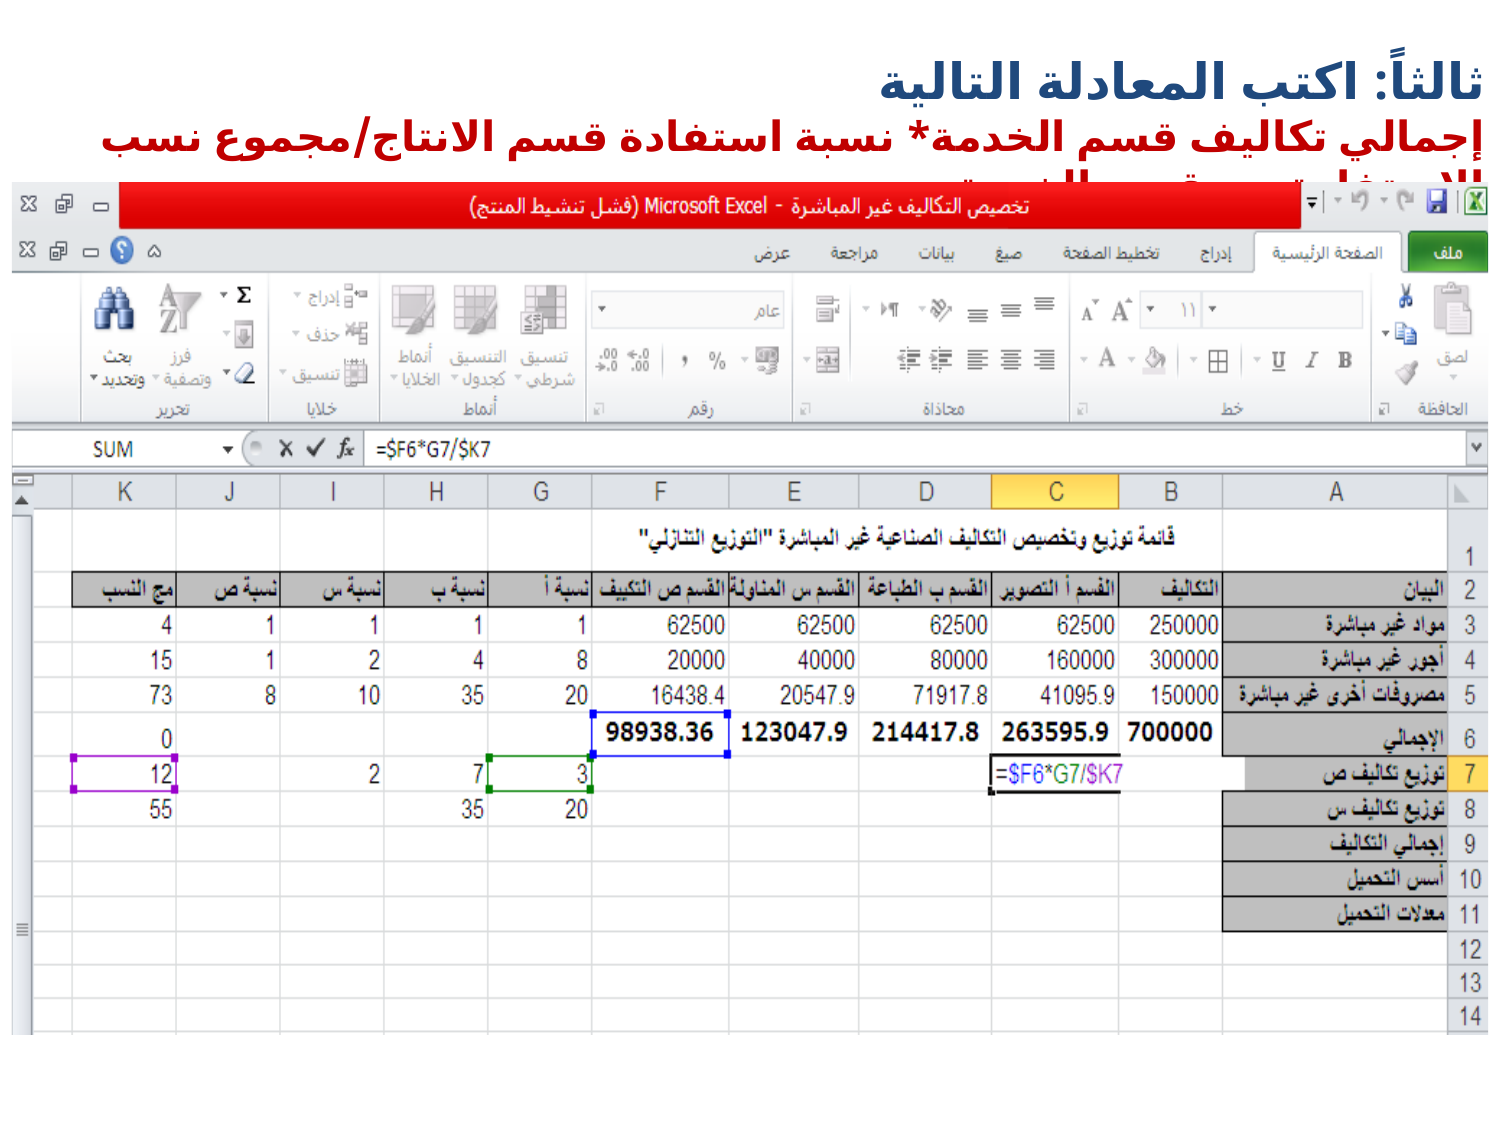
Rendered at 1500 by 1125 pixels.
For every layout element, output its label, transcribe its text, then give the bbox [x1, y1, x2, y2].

picture [11, 182, 1489, 1036]
text_box ثالثاً: اكتب المعادلة التالية إجمالي تكاليف قسم الخدمة* نسبة استفادة قسم الانتاج/مجموع نسب الاستفادة من قسم الخدمة [0, 42, 1500, 278]
